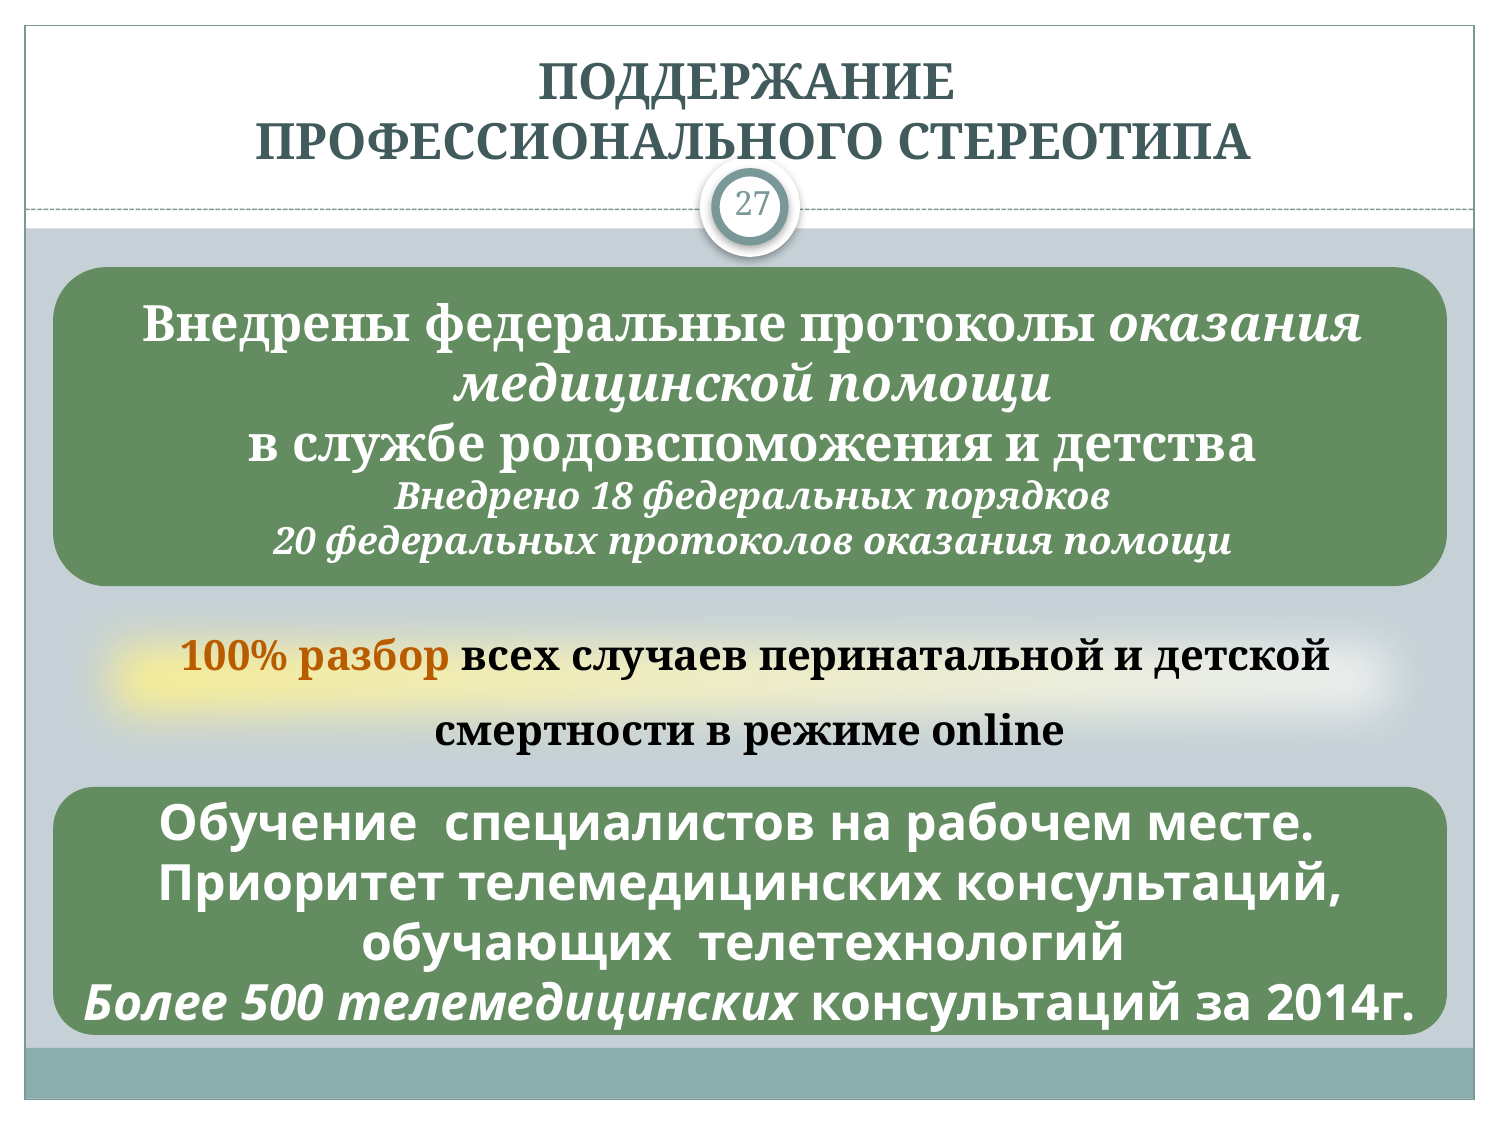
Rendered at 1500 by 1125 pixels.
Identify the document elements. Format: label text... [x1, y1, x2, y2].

text_box Внедрены федеральные протоколы оказания медицинской помощи в службе родовспоможения и детства Внедрено 18 федеральных порядков 20 федеральных протоколов оказания помощи [52, 266, 1448, 588]
text_box Обучение специалистов на рабочем месте. Приоритет телемедицинских консультаций, обучающих телетехнологий Более 500 телемедицинских консультаций за 2014г. [52, 785, 1448, 1036]
text_box ПОДДЕРЖАНИЕ ПРОФЕССИОНАЛЬНОГО СТЕРЕОТИПА [240, 42, 1267, 178]
slide_number 27 [715, 168, 791, 241]
